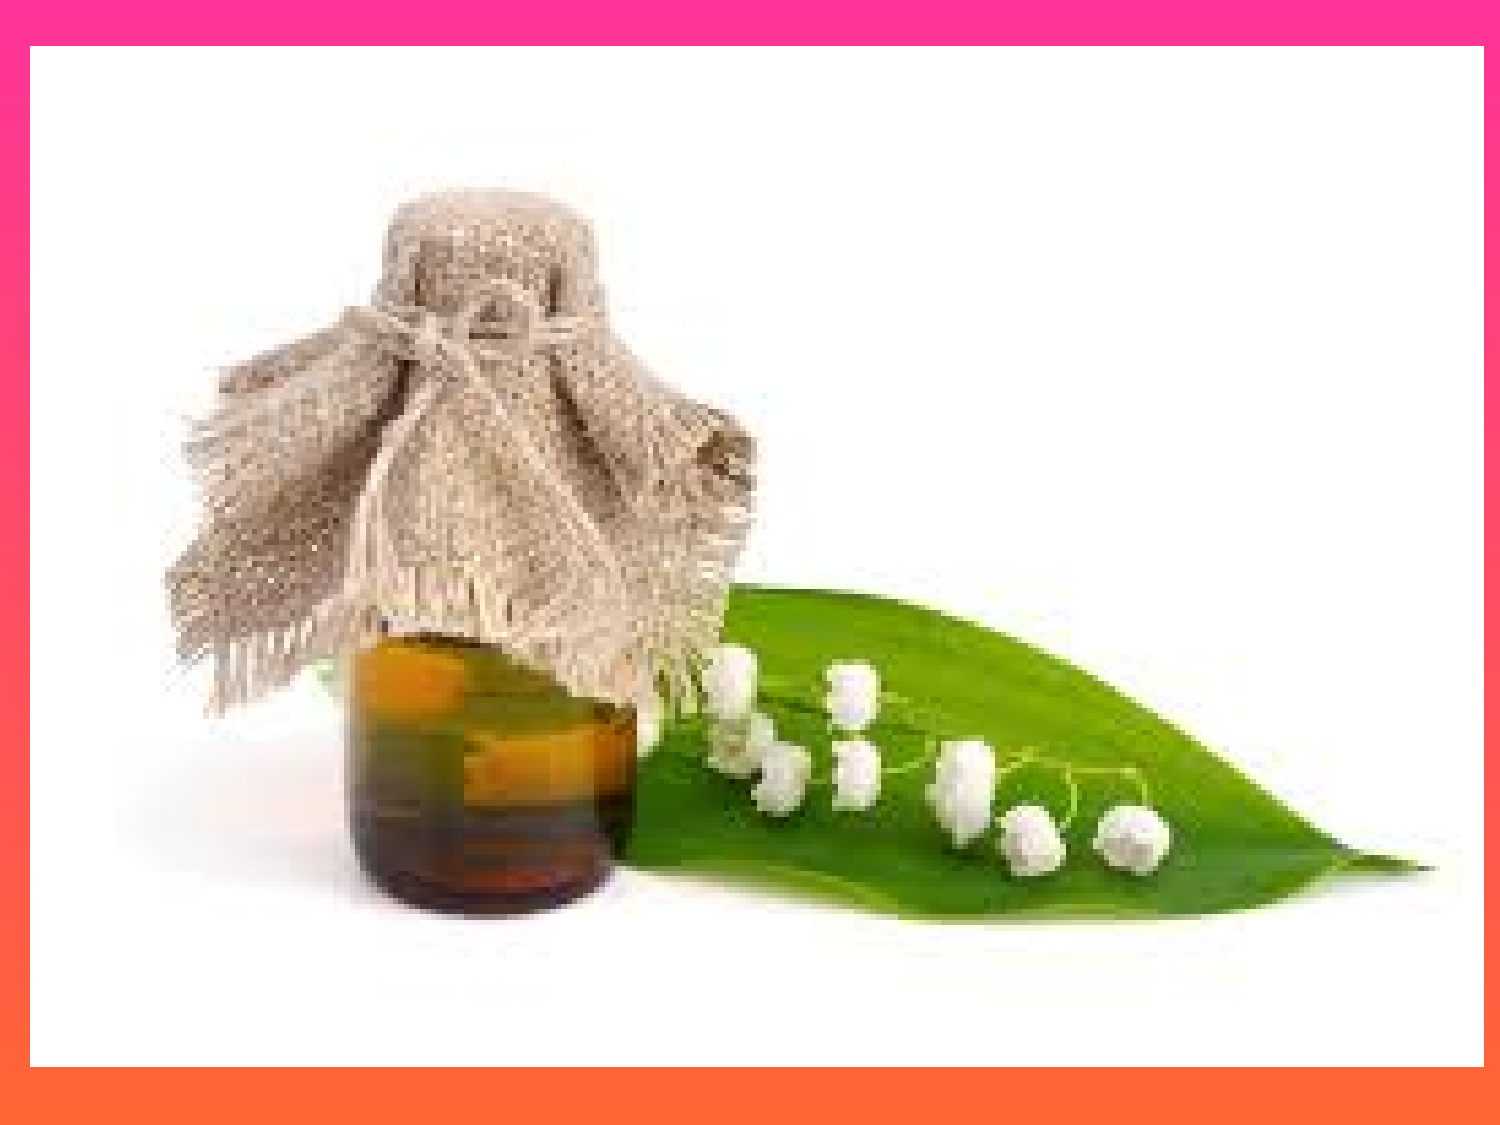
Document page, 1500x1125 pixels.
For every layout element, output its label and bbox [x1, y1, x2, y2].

picture [29, 46, 1484, 1067]
